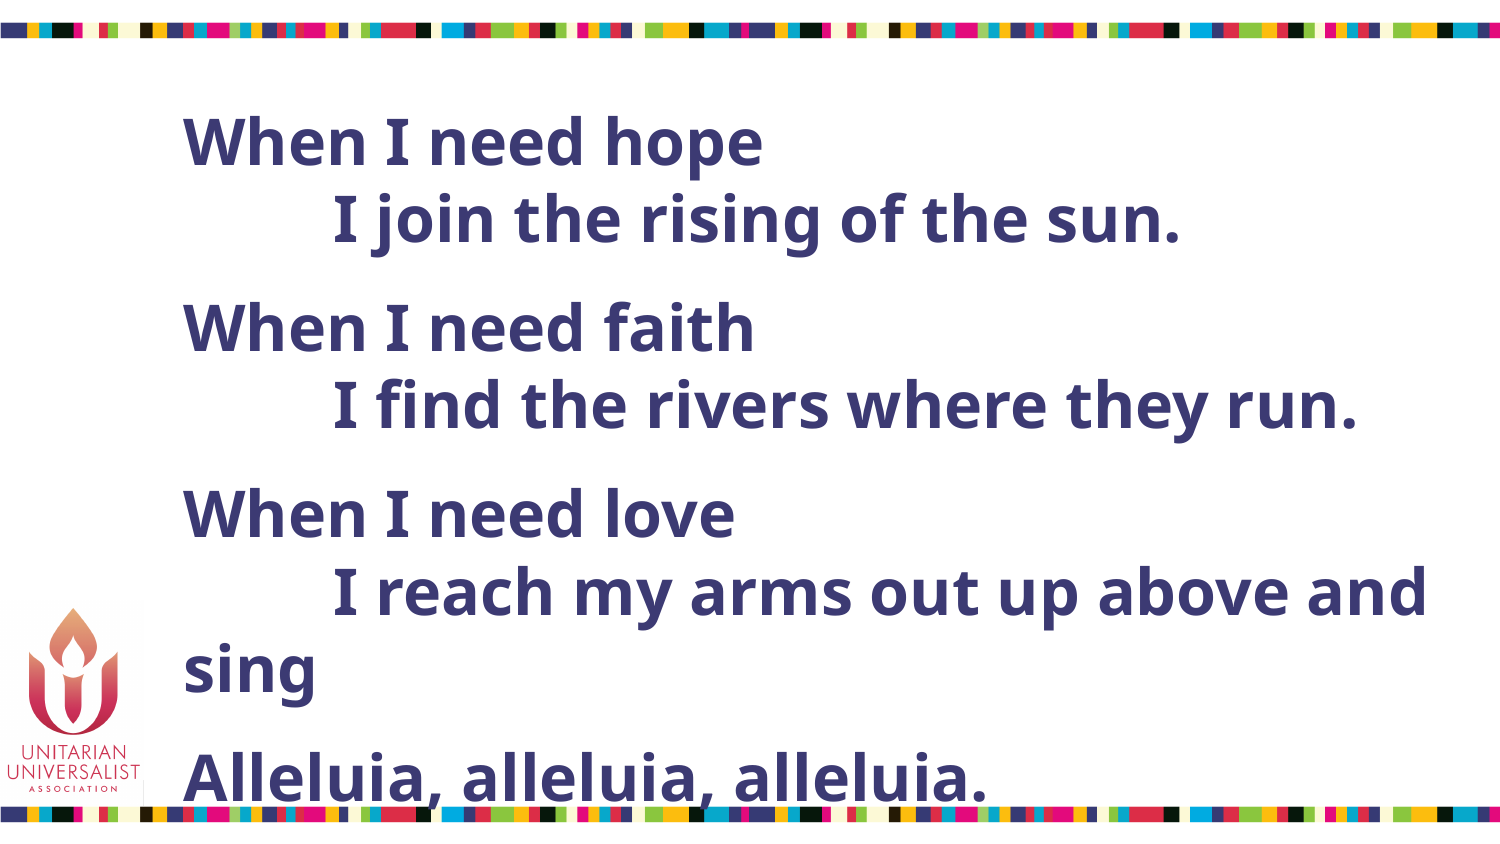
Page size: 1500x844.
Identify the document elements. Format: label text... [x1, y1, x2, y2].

picture [0, 22, 1500, 40]
text_box When I need hope I join the rising of the sun. When I need faith I find the rivers where they run. When I need love I reach my arms out up above and sing Alleluia, alleluia, alleluia. [168, 85, 1493, 805]
picture [0, 600, 1500, 824]
